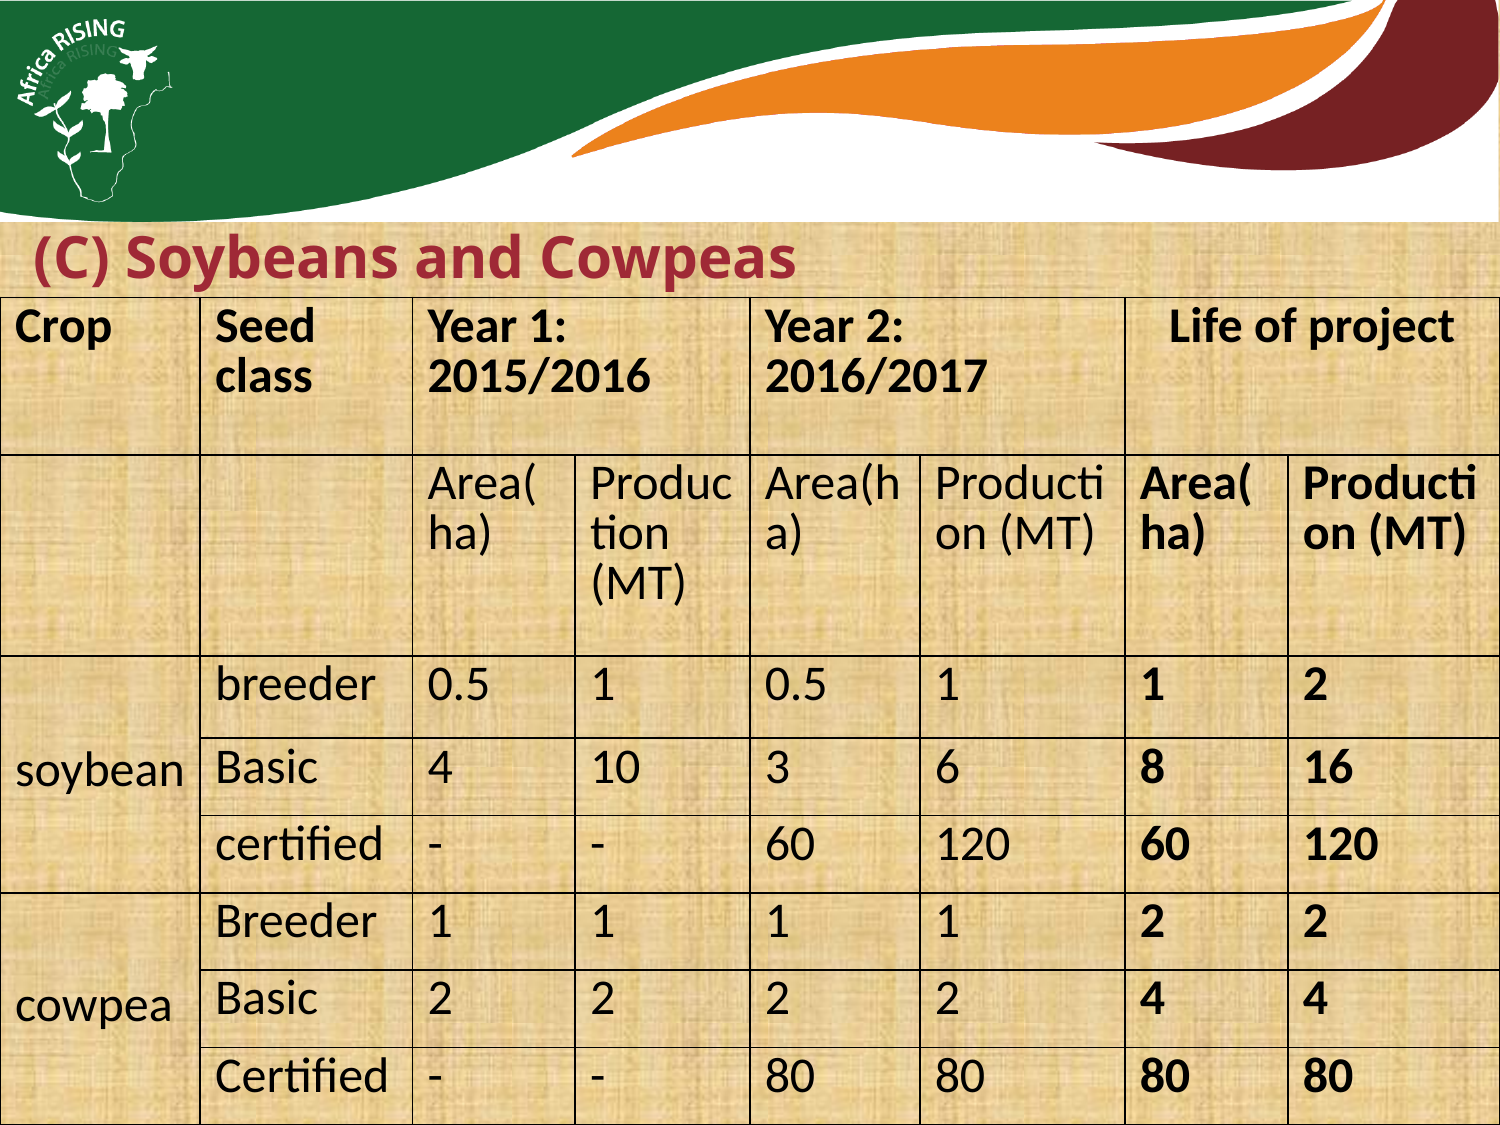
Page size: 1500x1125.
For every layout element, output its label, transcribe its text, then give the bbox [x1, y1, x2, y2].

table_cell - [413, 816, 574, 892]
table_cell 3 [751, 739, 919, 815]
table_cell Basic [201, 971, 412, 1047]
table_cell certified [201, 816, 412, 892]
table_header Seed class [201, 298, 412, 454]
table_cell [1, 456, 199, 655]
table_cell 120 [1289, 816, 1499, 892]
table_cell 80 [1289, 1048, 1499, 1124]
table_cell 2 [413, 971, 574, 1047]
table_cell 1 [576, 657, 749, 737]
table_header Year 1: 2015/2016 [413, 298, 749, 454]
table_cell 4 [1289, 971, 1499, 1047]
picture [0, 0, 1500, 297]
table_cell - [576, 816, 749, 892]
table_cell 16 [1289, 739, 1499, 815]
table_cell 1 [921, 657, 1124, 737]
table_cell 2 [921, 971, 1124, 1047]
table_cell 0.5 [751, 657, 919, 737]
table_cell Area(ha) [413, 456, 574, 655]
table_cell 2 [1126, 894, 1287, 969]
text_box (C) Soybeans and Cowpeas [0, 212, 965, 297]
table_cell Area(ha) [751, 456, 919, 655]
table_cell 2 [1289, 894, 1499, 969]
table_cell 4 [1126, 971, 1287, 1047]
table_cell Breeder [201, 894, 412, 969]
table_cell 1 [413, 894, 574, 969]
table_cell 2 [1289, 657, 1499, 737]
table_cell Production (MT) [921, 456, 1124, 655]
table_cell 1 [751, 894, 919, 969]
table_cell Area(ha) [1126, 456, 1287, 655]
table_cell 80 [751, 1048, 919, 1124]
table_cell 1 [576, 894, 749, 969]
table_cell breeder [201, 657, 412, 737]
table_cell 60 [751, 816, 919, 892]
table_cell 4 [413, 739, 574, 815]
table_cell 120 [921, 816, 1124, 892]
table_cell 80 [921, 1048, 1124, 1124]
table_cell Production (MT) [1289, 456, 1499, 655]
table_header Life of project [1126, 298, 1499, 454]
table_cell 8 [1126, 739, 1287, 815]
table_cell 2 [576, 971, 749, 1047]
table_header Year 2: 2016/2017 [751, 298, 1124, 454]
table_cell 80 [1126, 1048, 1287, 1124]
table_cell 1 [921, 894, 1124, 969]
table_header Crop [1, 298, 199, 454]
table_cell - [576, 1048, 749, 1124]
table_cell soybean [1, 657, 199, 892]
table_cell 0.5 [413, 657, 574, 737]
table_cell - [413, 1048, 574, 1124]
table_cell Certified [201, 1048, 412, 1124]
table_cell [201, 456, 412, 655]
table_cell 10 [576, 739, 749, 815]
table_cell 6 [921, 739, 1124, 815]
table_cell cowpea [1, 894, 199, 1124]
table_cell Basic [201, 739, 412, 815]
table_cell Production (MT) [576, 456, 749, 655]
table_cell 2 [751, 971, 919, 1047]
table_cell 60 [1126, 816, 1287, 892]
table_cell 1 [1126, 657, 1287, 737]
